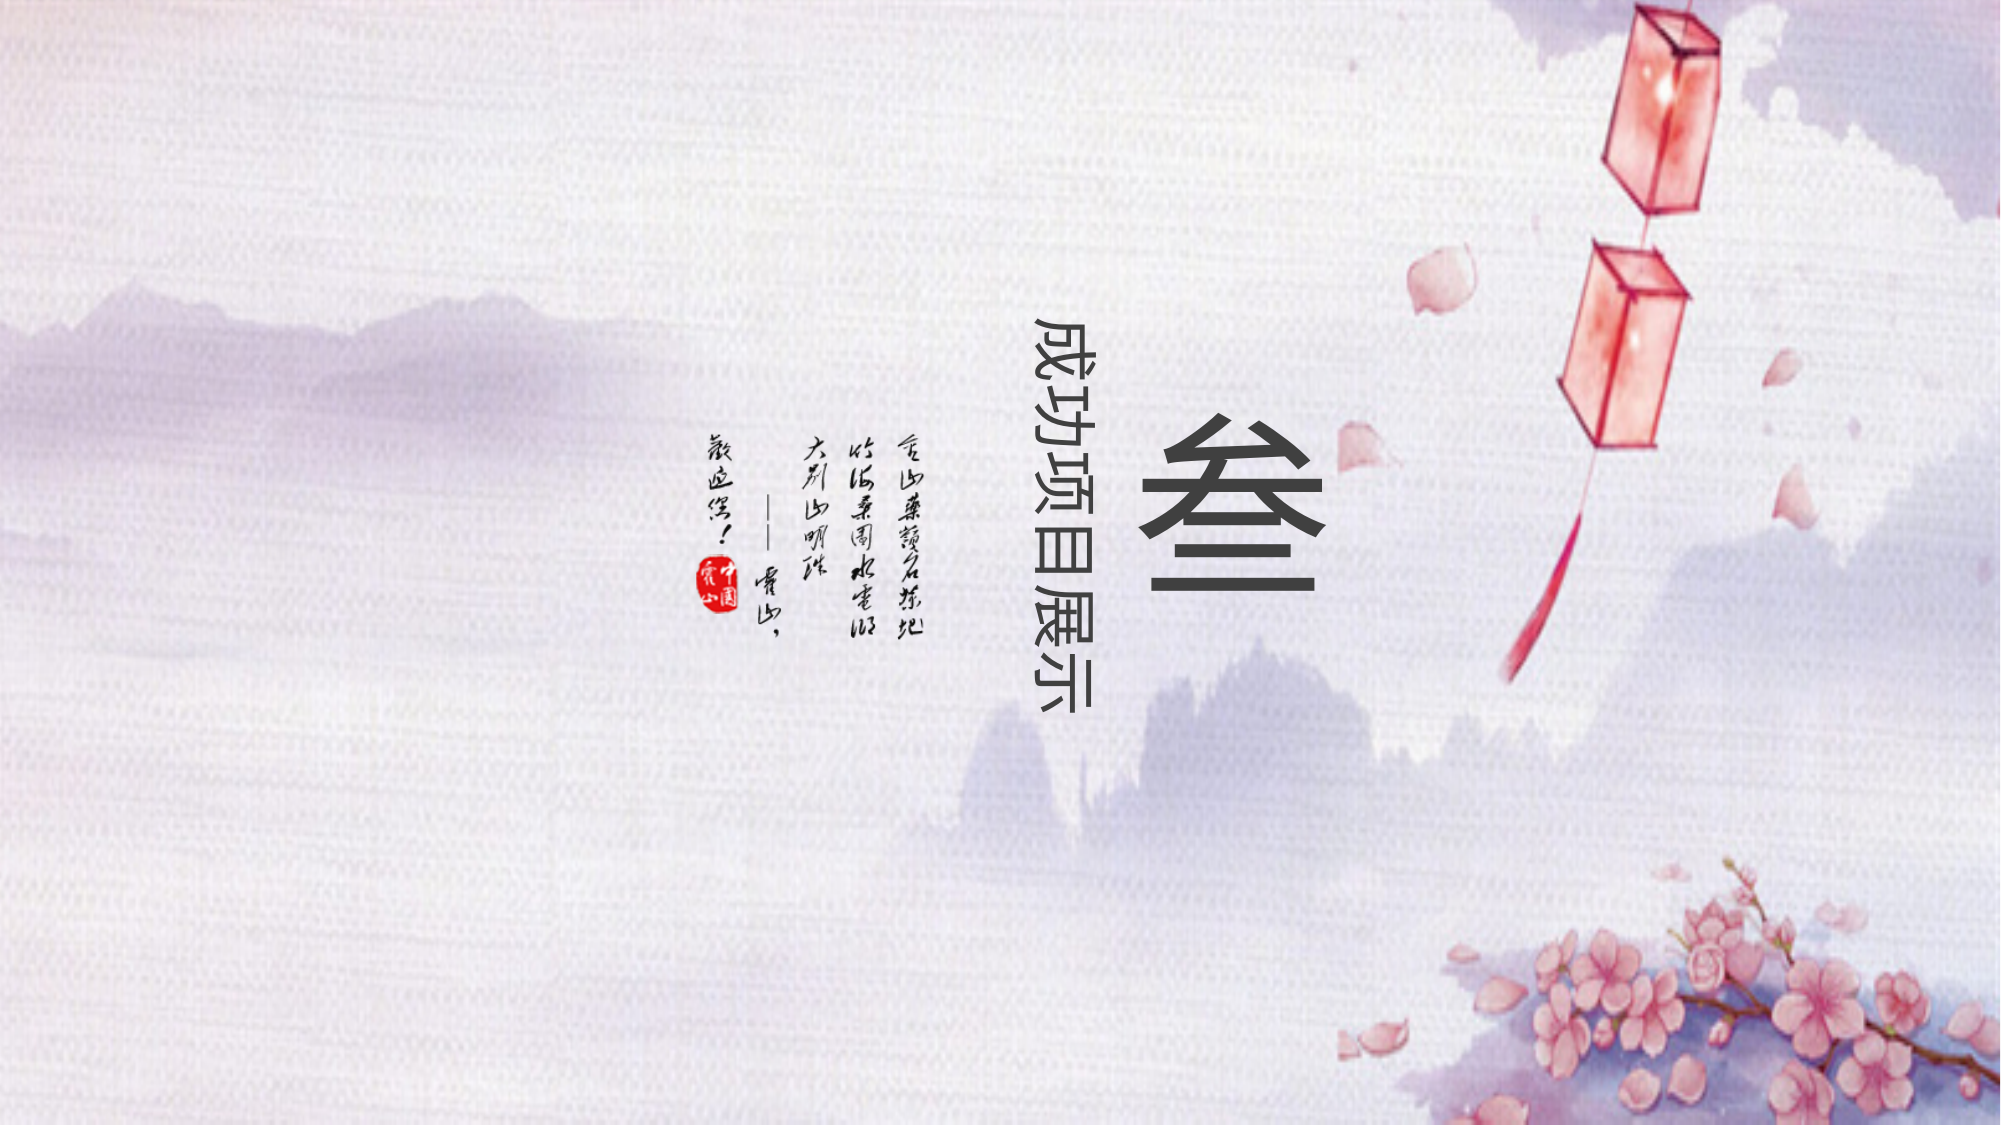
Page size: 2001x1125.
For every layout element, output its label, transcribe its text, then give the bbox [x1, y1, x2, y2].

picture [0, 0, 2001, 1125]
text_box 叁 [1115, 387, 1360, 617]
text_box 成功项目展示 [1003, 302, 1115, 823]
